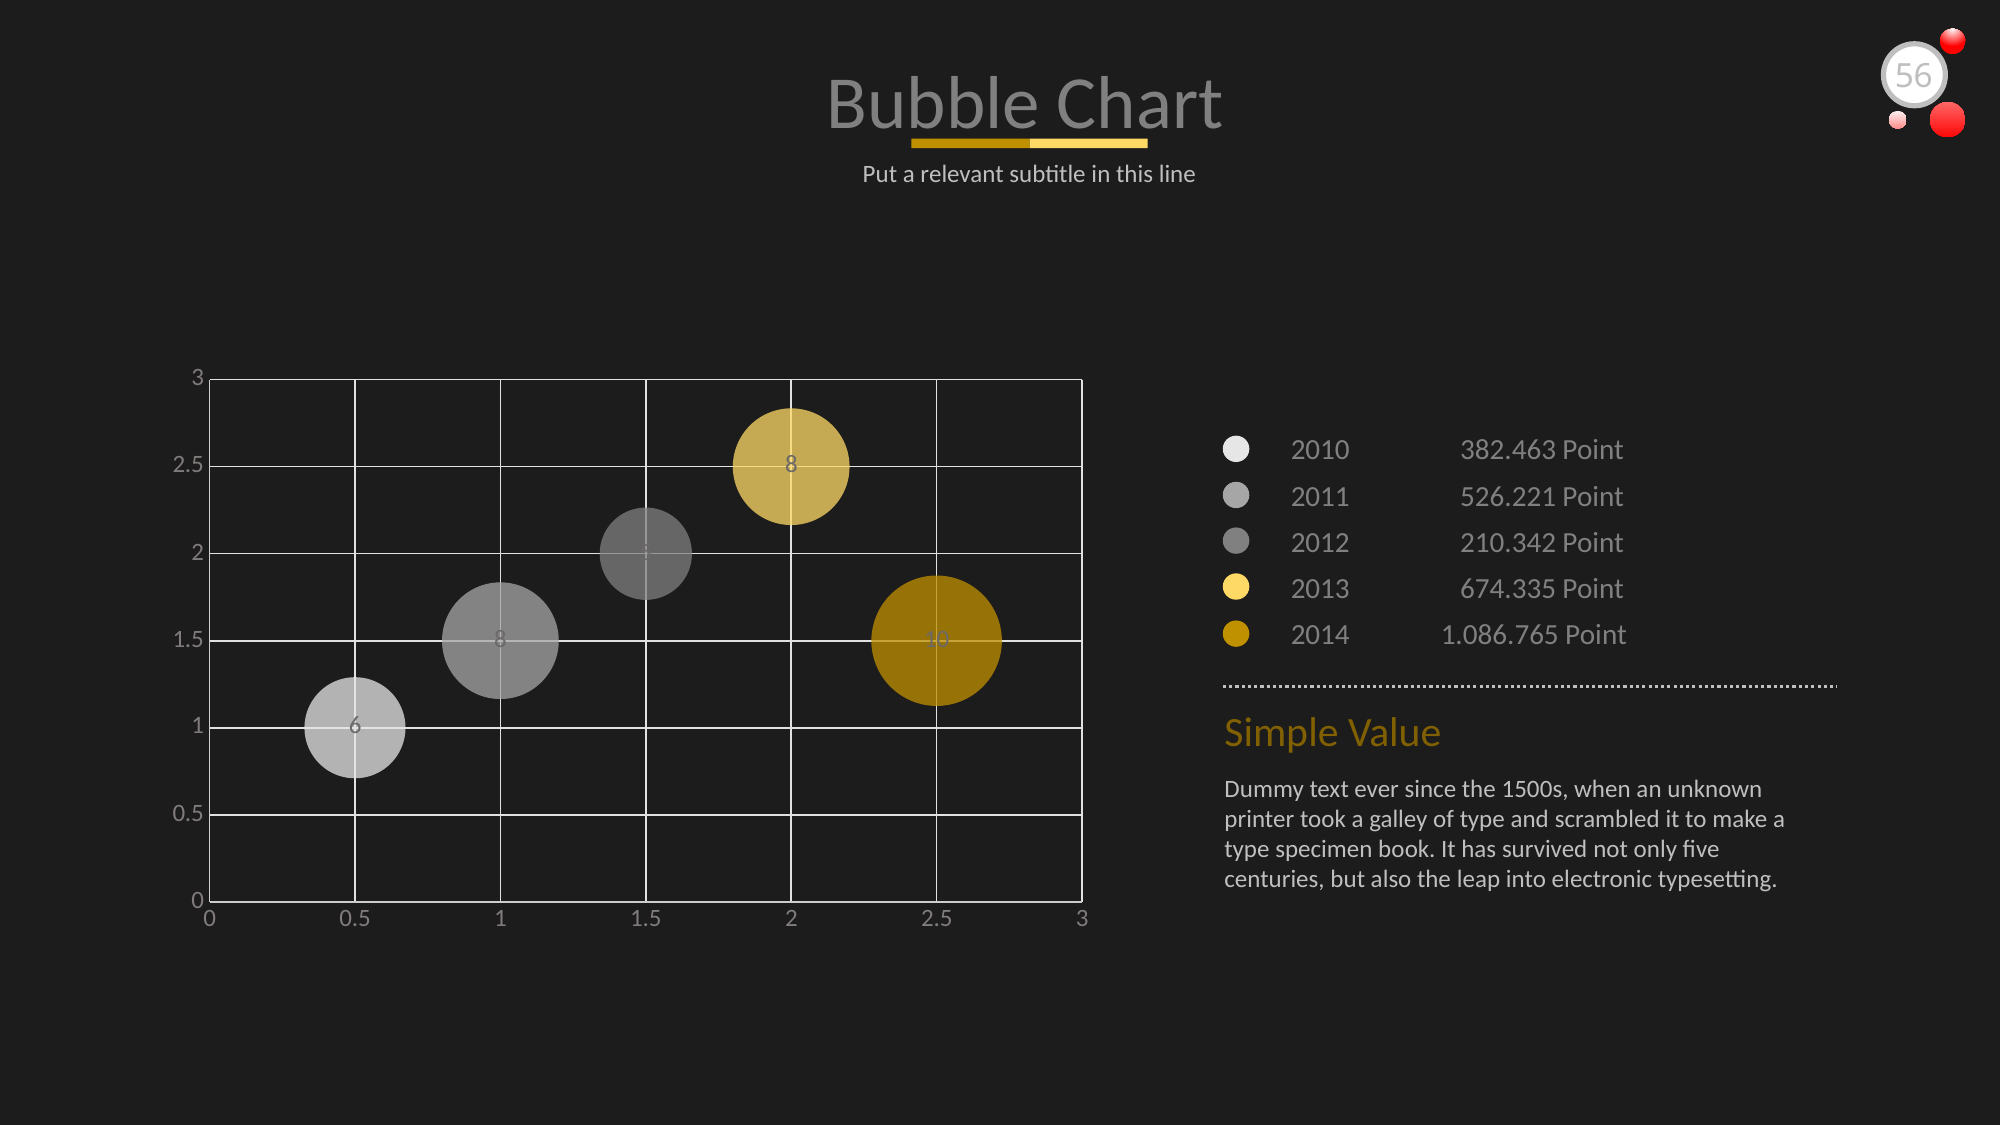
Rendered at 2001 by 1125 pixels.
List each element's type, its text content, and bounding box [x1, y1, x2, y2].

text_box 2011 526.221 Point [1276, 469, 1837, 516]
text_box Simple Value Dummy text ever since the 1500s, when an unknown printer took a galley of type and scrambled it to make a type specimen book. It has survived not only five centuries, but also the leap into electronic typesetting. [1209, 697, 1837, 960]
text_box [1221, 480, 1251, 510]
text_box 2012 210.342 Point [1276, 516, 1837, 562]
text_box 2010 382.463 Point [1276, 423, 1837, 469]
text_box Put a relevant subtitle in this line [792, 142, 1267, 202]
chart [153, 355, 1108, 945]
text_box [1221, 619, 1251, 648]
text_box Bubble Chart [597, 1, 1454, 152]
text_box [1221, 572, 1251, 601]
text_box 2013 674.335 Point [1276, 562, 1837, 608]
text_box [1876, 28, 1966, 138]
text_box [1221, 526, 1251, 555]
text_box [1221, 434, 1251, 464]
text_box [911, 138, 1148, 149]
text_box 2014 1.086.765 Point [1276, 608, 1837, 658]
